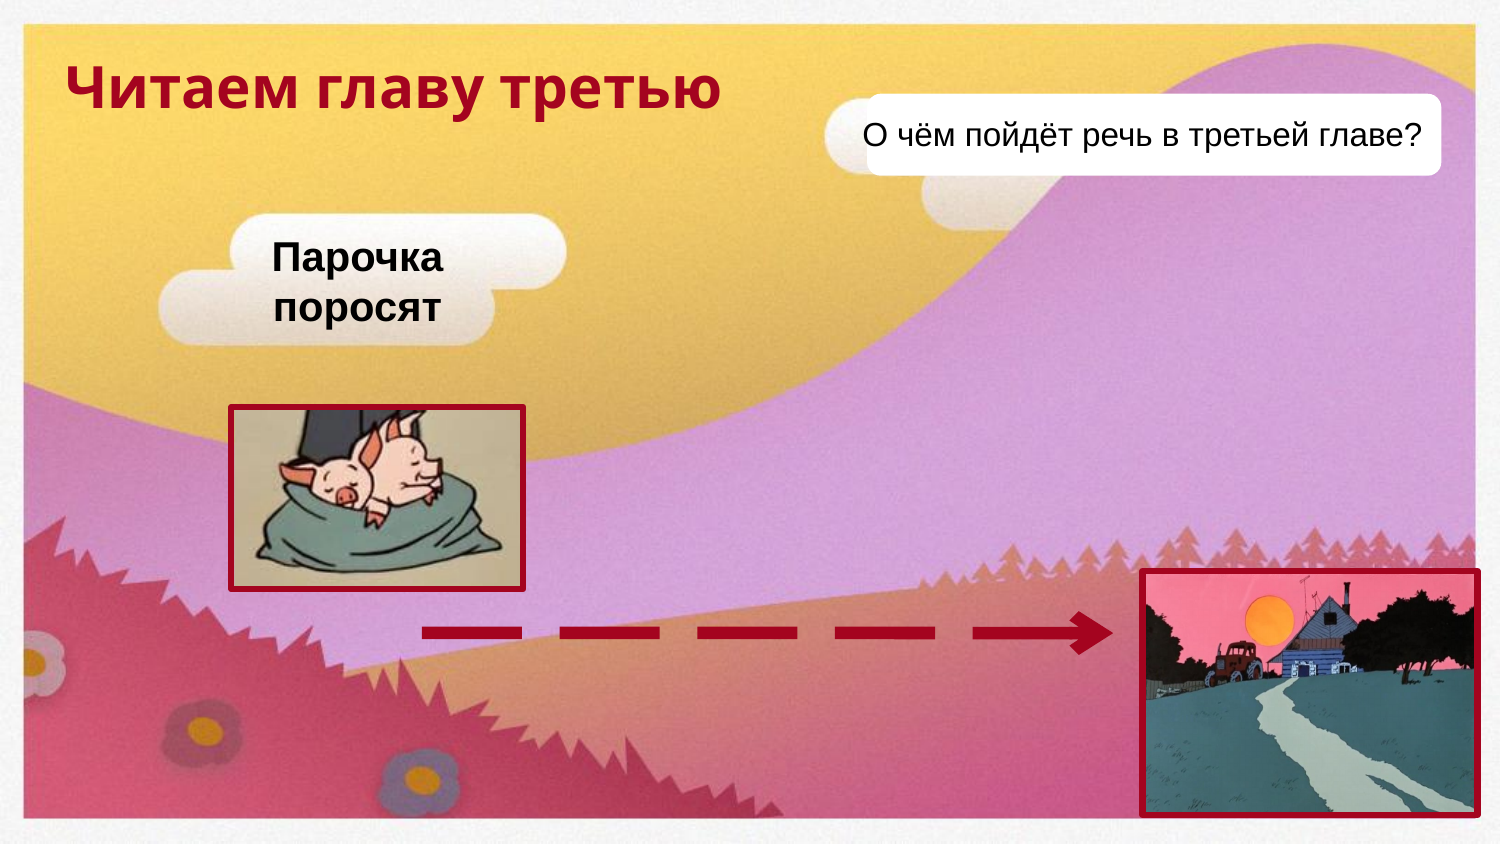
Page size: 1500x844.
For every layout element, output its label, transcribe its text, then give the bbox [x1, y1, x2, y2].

text_box Читаем главу третью [23, 23, 764, 135]
text_box О чём пойдёт речь в третьей главе? [843, 105, 1442, 161]
text_box Парочка поросят [234, 222, 481, 338]
text_box [864, 91, 1444, 178]
picture [0, 0, 1500, 844]
